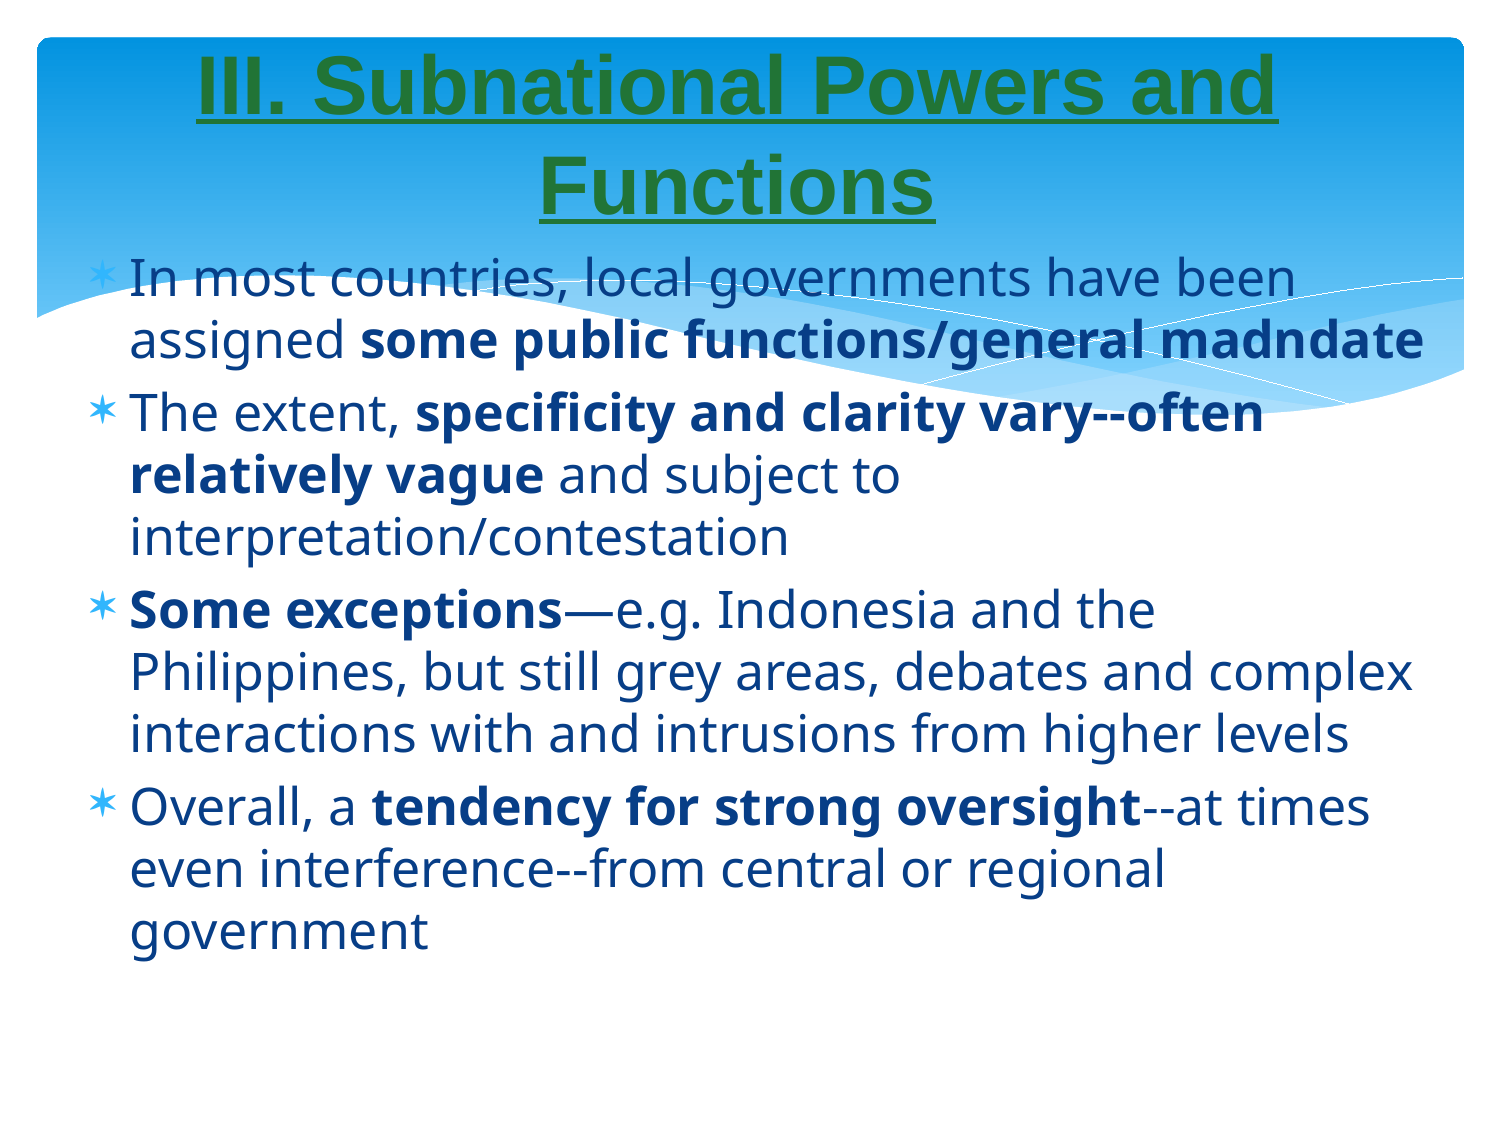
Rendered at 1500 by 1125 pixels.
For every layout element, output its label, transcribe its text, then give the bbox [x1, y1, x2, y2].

title III. Subnational Powers and Functions [62, 37, 1413, 225]
list In most countries, local governments have been assigned some public functions/general madndate The extent, specificity and clarity vary--often relatively vague and subject to interpretation/contestation Some exceptions—e.g. Indonesia and the Philippines, but still grey areas, debates and complex interactions with and intrusions from higher levels Overall, a tendency for strong oversight--at times even interference--from central or regional government [75, 237, 1450, 1100]
